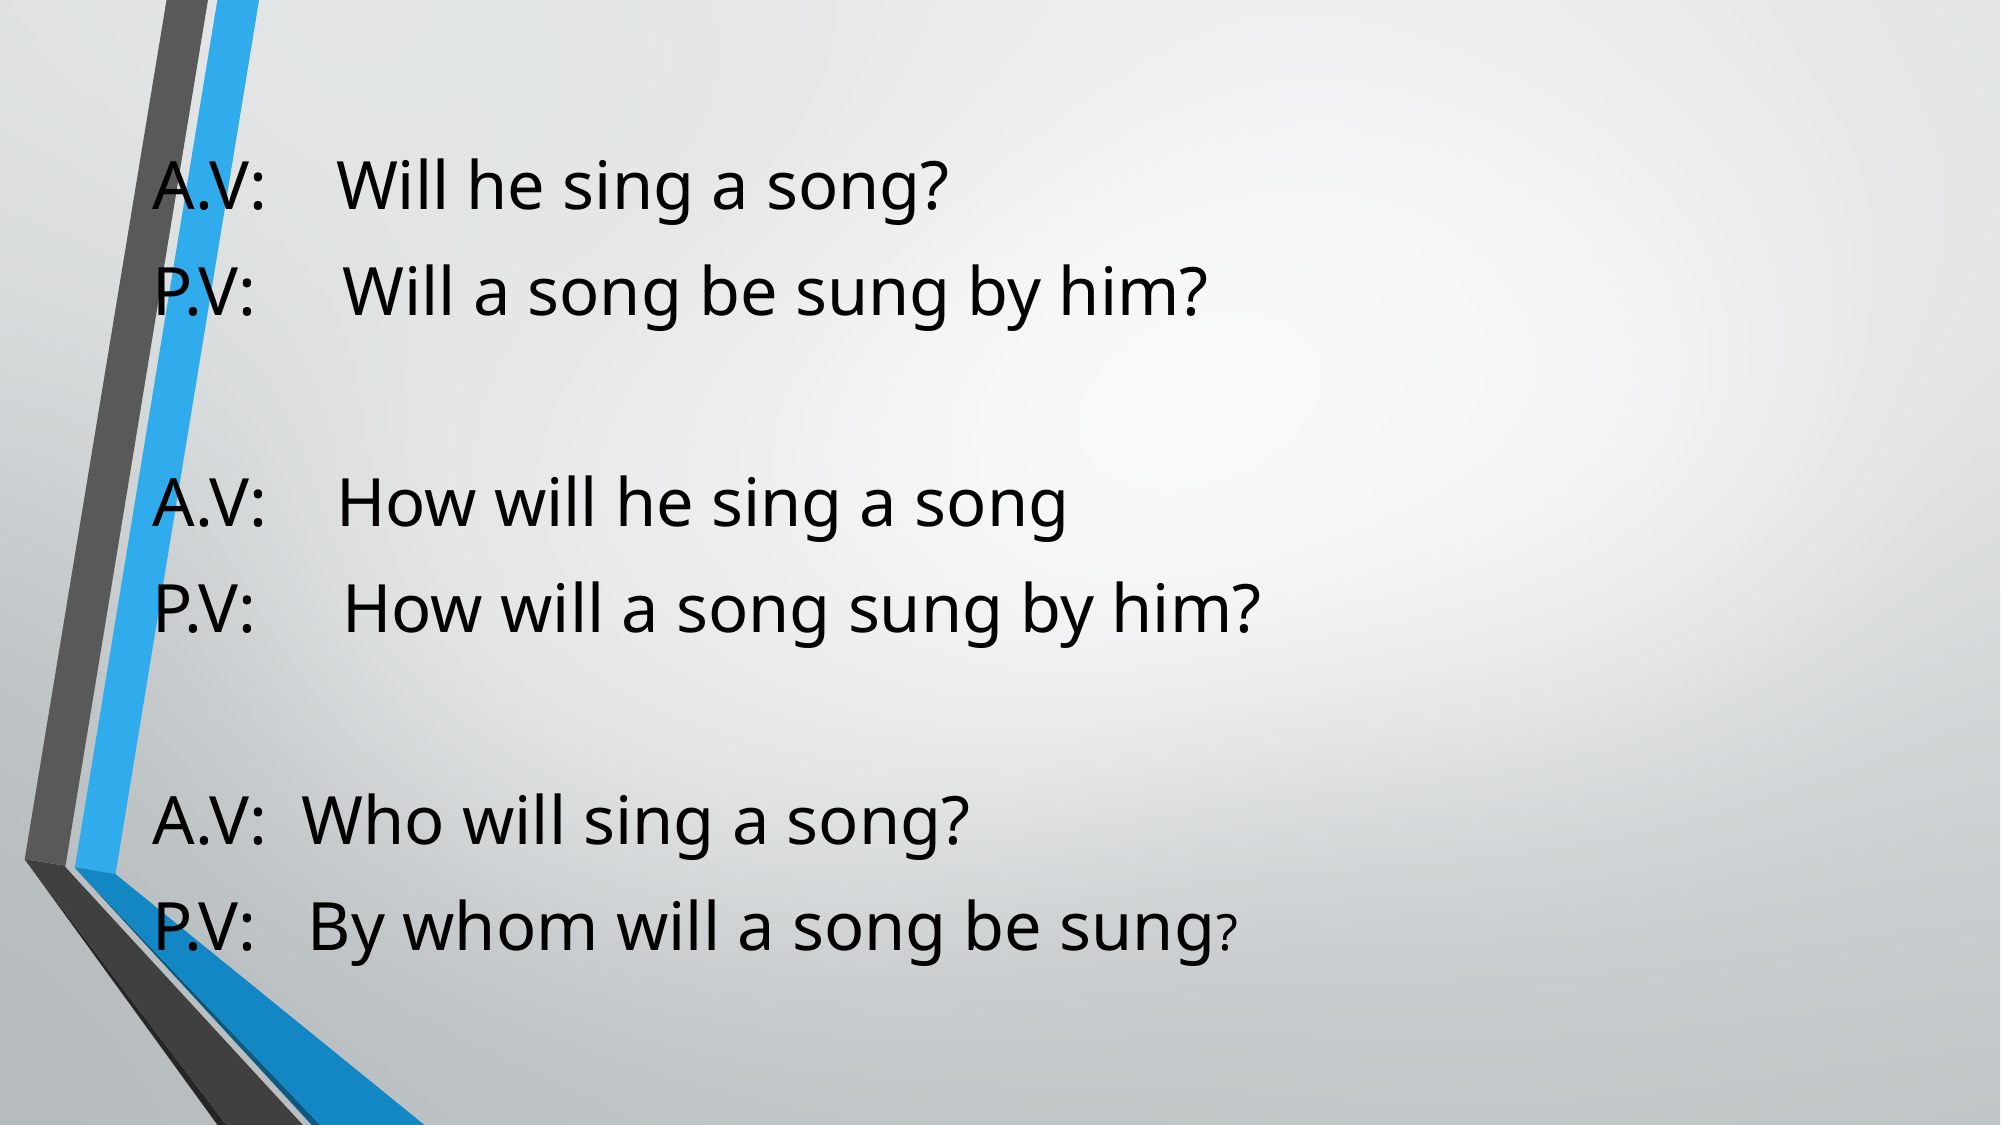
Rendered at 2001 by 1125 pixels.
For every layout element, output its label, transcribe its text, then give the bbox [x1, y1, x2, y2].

list A.V: Will he sing a song? P.V: Will a song be sung by him? A.V: How will he sing a song P.V: How will a song sung by him? A.V: Who will sing a song? P.V: By whom will a song be sung? [137, 92, 1863, 1014]
